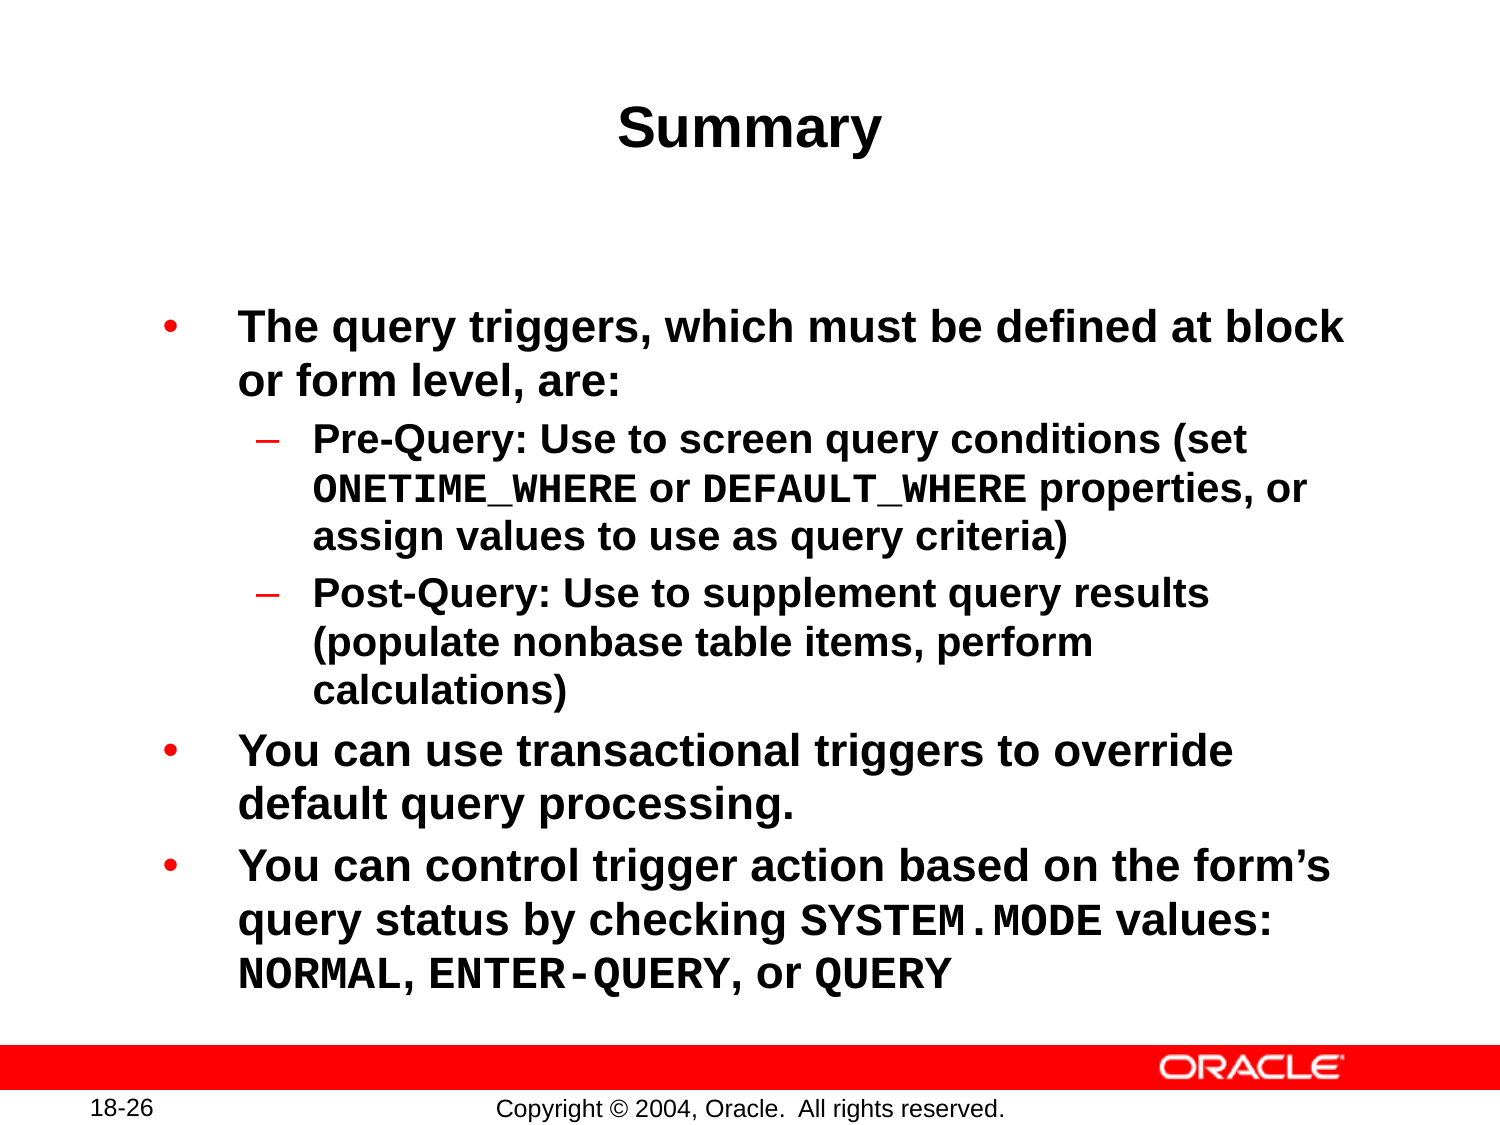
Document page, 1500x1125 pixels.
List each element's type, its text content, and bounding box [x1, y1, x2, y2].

title Summary [149, 87, 1351, 232]
list The query triggers, which must be defined at block or form level, are: Pre-Query: Use to screen query conditions (set ONETIME_WHERE or DEFAULT_WHERE properties, or assign values to use as query criteria) Post-Query: Use to supplement query results (populate nonbase table items, perform calculations) You can use transactional triggers to override default query processing. You can control trigger action based on the form’s query status by checking SYSTEM.MODE values: NORMAL, ENTER-QUERY, or QUERY [141, 297, 1351, 1009]
